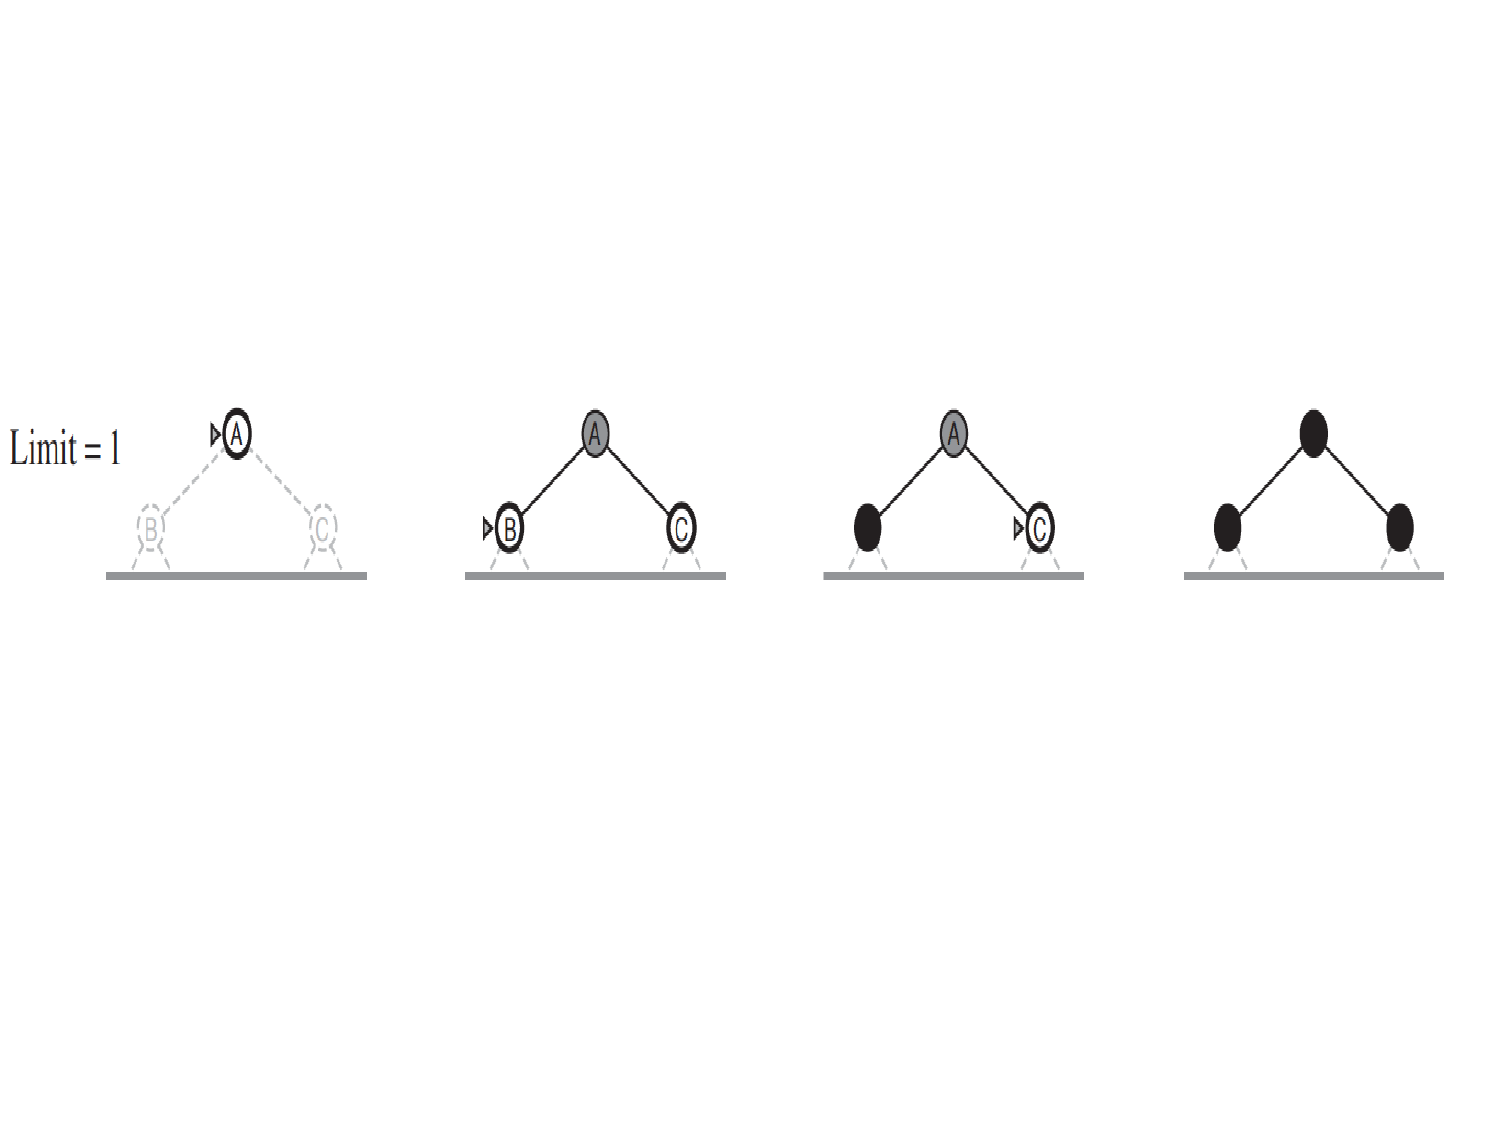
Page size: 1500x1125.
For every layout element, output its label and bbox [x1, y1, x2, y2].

picture [0, 308, 1500, 689]
